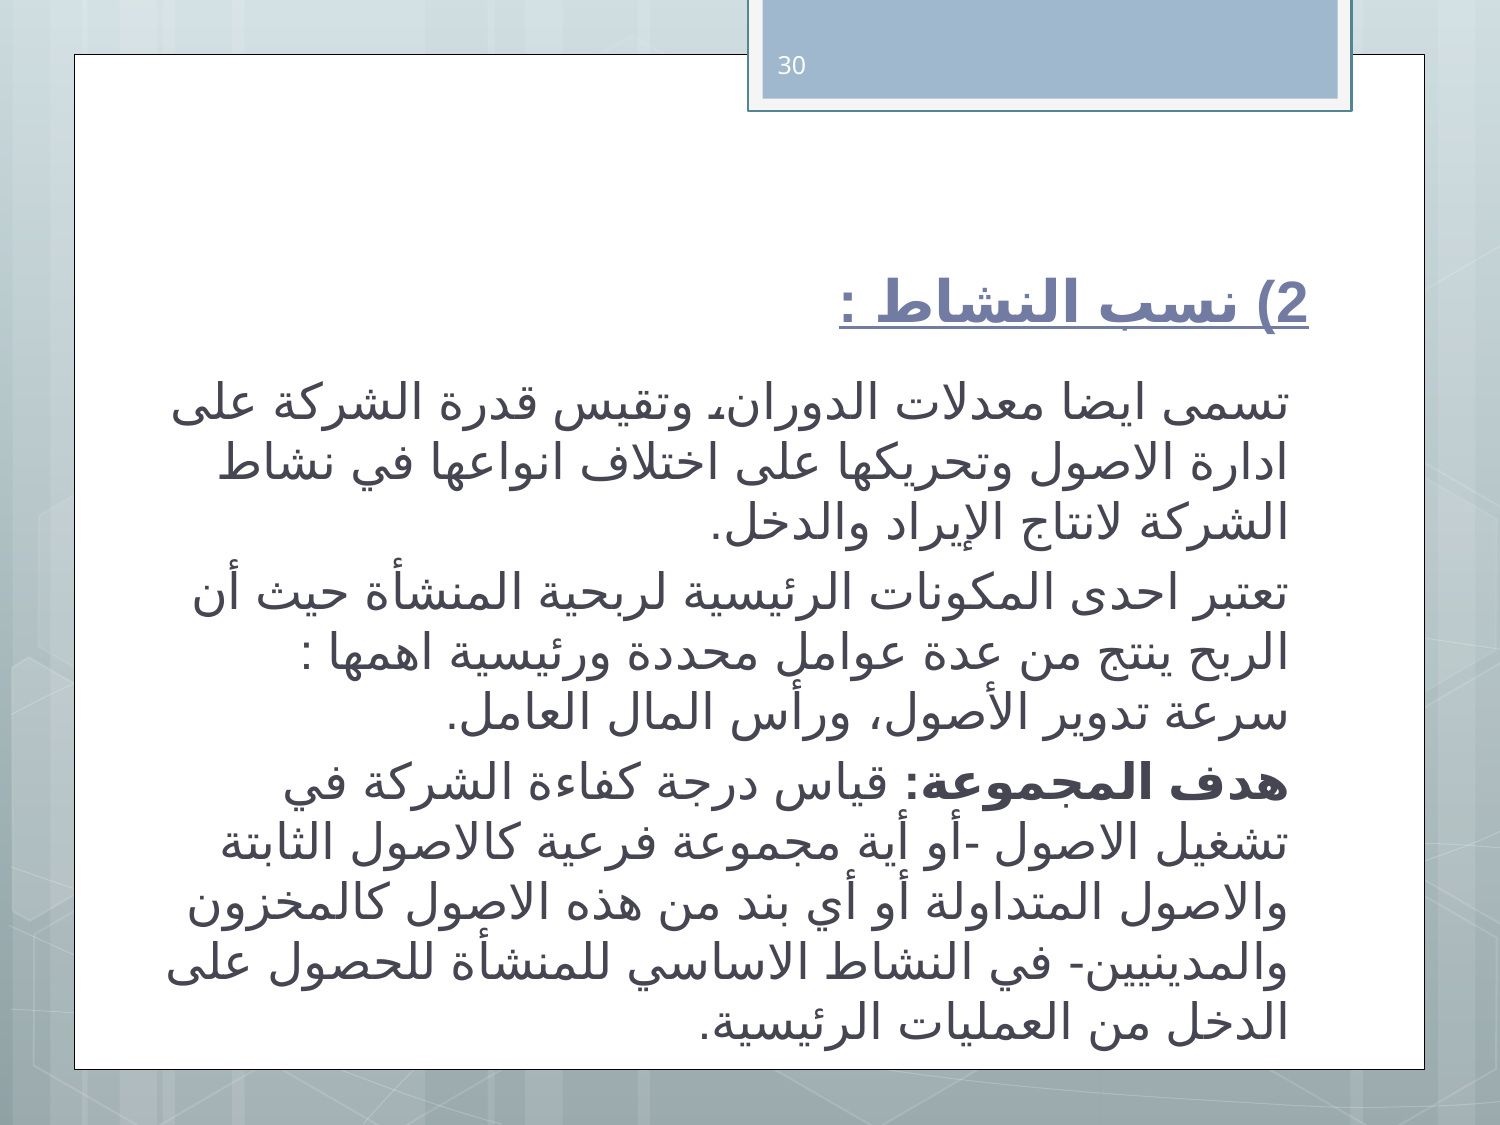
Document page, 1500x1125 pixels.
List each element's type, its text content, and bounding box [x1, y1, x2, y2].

title 2) نسب النشاط : [171, 219, 1324, 343]
slide_number 30 [762, 36, 982, 97]
list تسمى ايضا معدلات الدوران، وتقيس قدرة الشركة على ادارة الاصول وتحريكها على اختلاف انواعها في نشاط الشركة لانتاج الإيراد والدخل. تعتبر احدى المكونات الرئيسية لربحية المنشأة حيث أن الربح ينتج من عدة عوامل محددة ورئيسية اهمها : سرعة تدوير الأصول، ورأس المال العامل. هدف المجموعة: قياس درجة كفاءة الشركة في تشغيل الاصول -أو أية مجموعة فرعية كالاصول الثابتة والاصول المتداولة أو أي بند من هذه الاصول كالمخزون والمدينيين- في النشاط الاساسي للمنشأة للحصول على الدخل من العمليات الرئيسية. [147, 361, 1317, 953]
